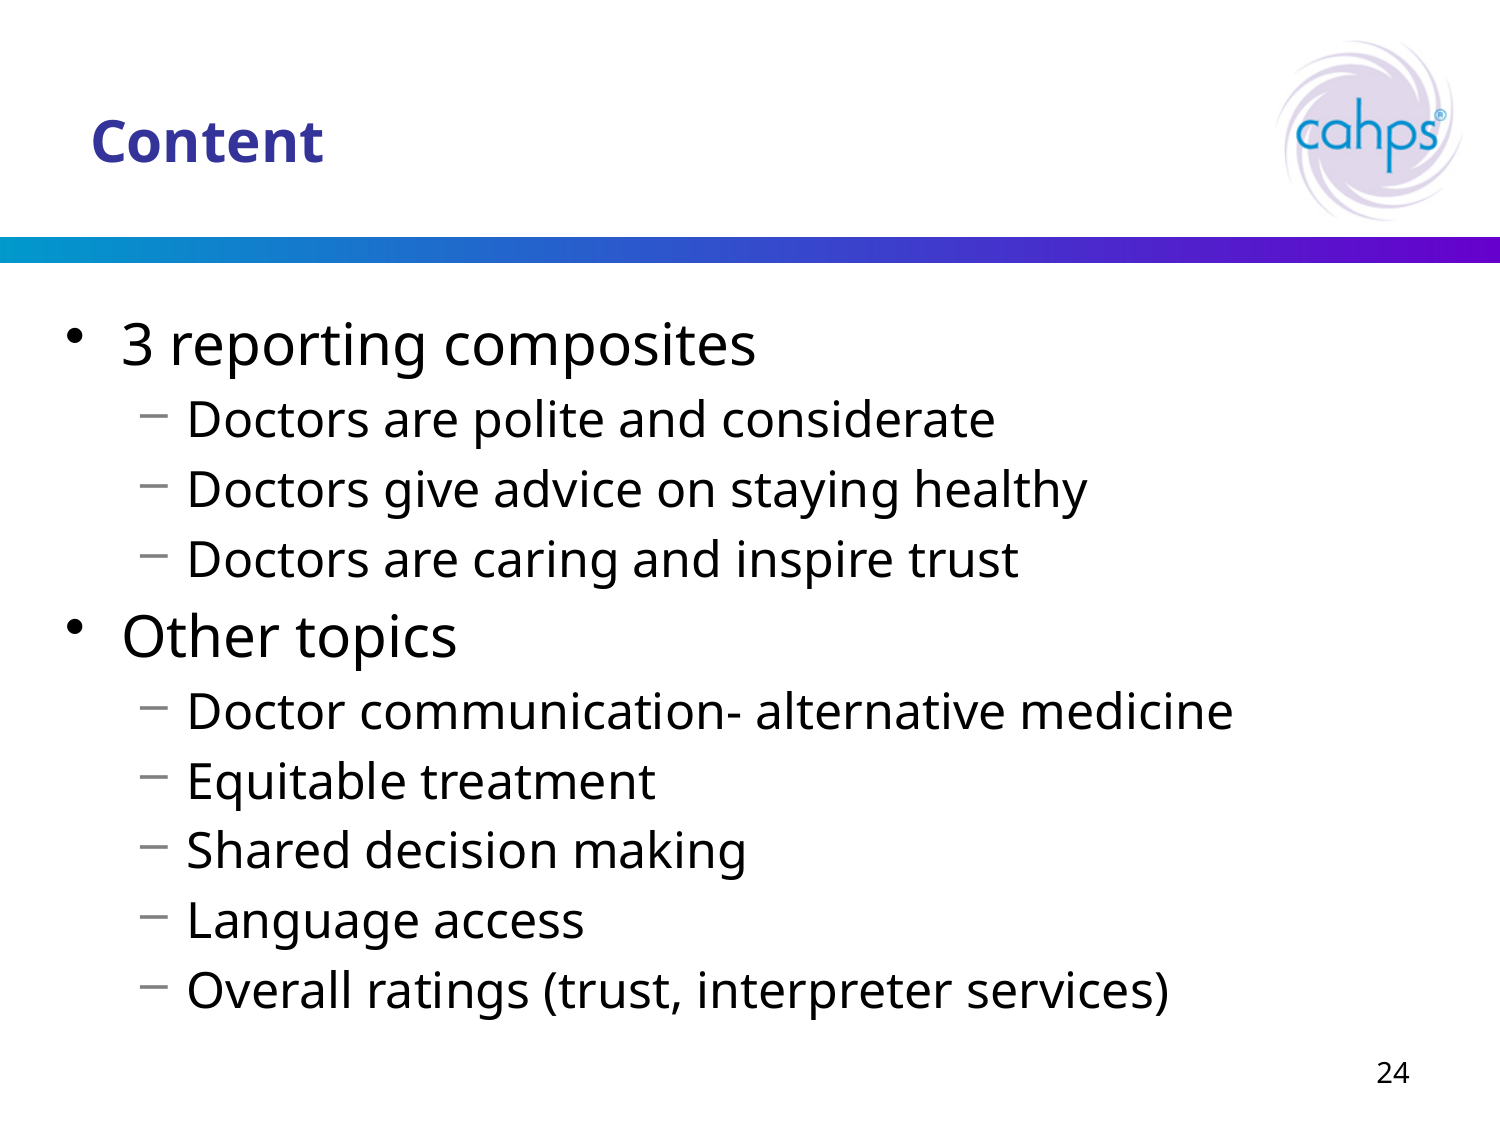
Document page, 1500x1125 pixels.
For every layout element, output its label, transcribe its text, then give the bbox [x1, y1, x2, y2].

picture [1275, 37, 1463, 225]
title Content [75, 45, 1313, 233]
list 3 reporting composites Doctors are polite and considerate Doctors give advice on staying healthy Doctors are caring and inspire trust Other topics Doctor communication- alternative medicine Equitable treatment Shared decision making Language access Overall ratings (trust, interpreter services) [50, 299, 1400, 1018]
slide_number 24 [1074, 1046, 1426, 1125]
